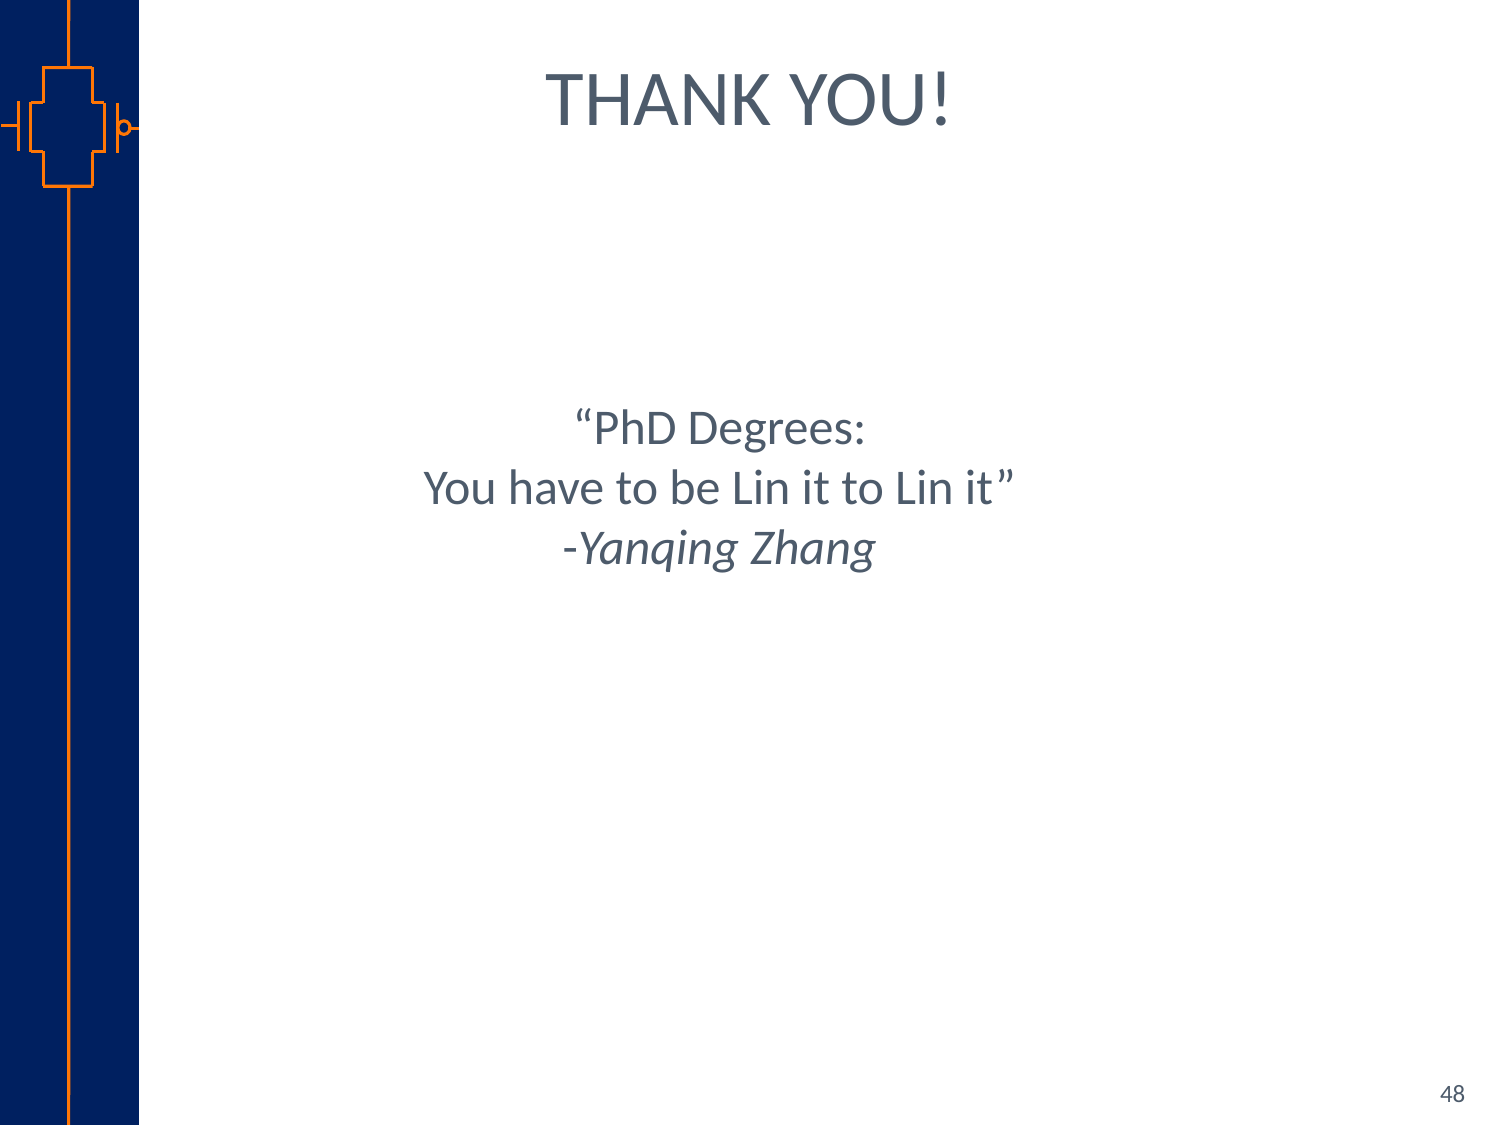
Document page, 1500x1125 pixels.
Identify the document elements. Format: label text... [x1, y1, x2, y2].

text_box THANK YOU! [0, 38, 1500, 149]
text_box “PhD Degrees: You have to be Lin it to Lin it” -Yanqing Zhang [387, 387, 1053, 583]
slide_number 48 [1425, 1062, 1488, 1123]
